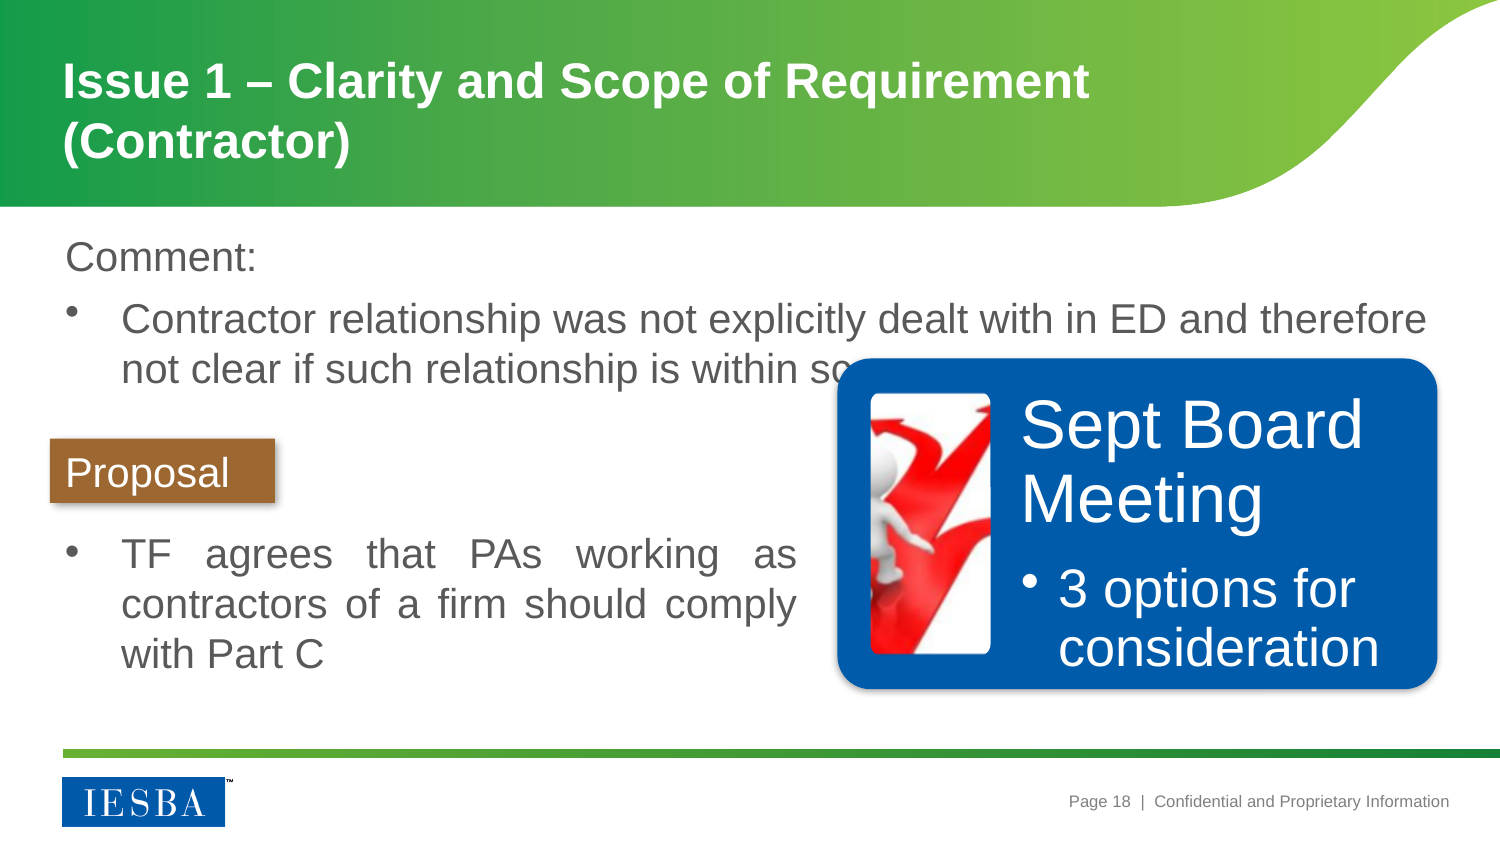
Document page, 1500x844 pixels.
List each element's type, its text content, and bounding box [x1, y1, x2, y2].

text_box Proposal [49, 438, 275, 503]
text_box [837, 358, 1438, 690]
text_box TF agrees that PAs working as contractors of a firm should comply with Part C [49, 519, 813, 684]
title Issue 1 – Clarity and Scope of Requirement (Contractor) [62, 75, 1388, 142]
list Comment: Contractor relationship was not explicitly dealt with in ED and therefore not clear if such relationship is within scope [50, 221, 1450, 439]
picture [62, 777, 233, 827]
picture [0, 0, 1500, 207]
